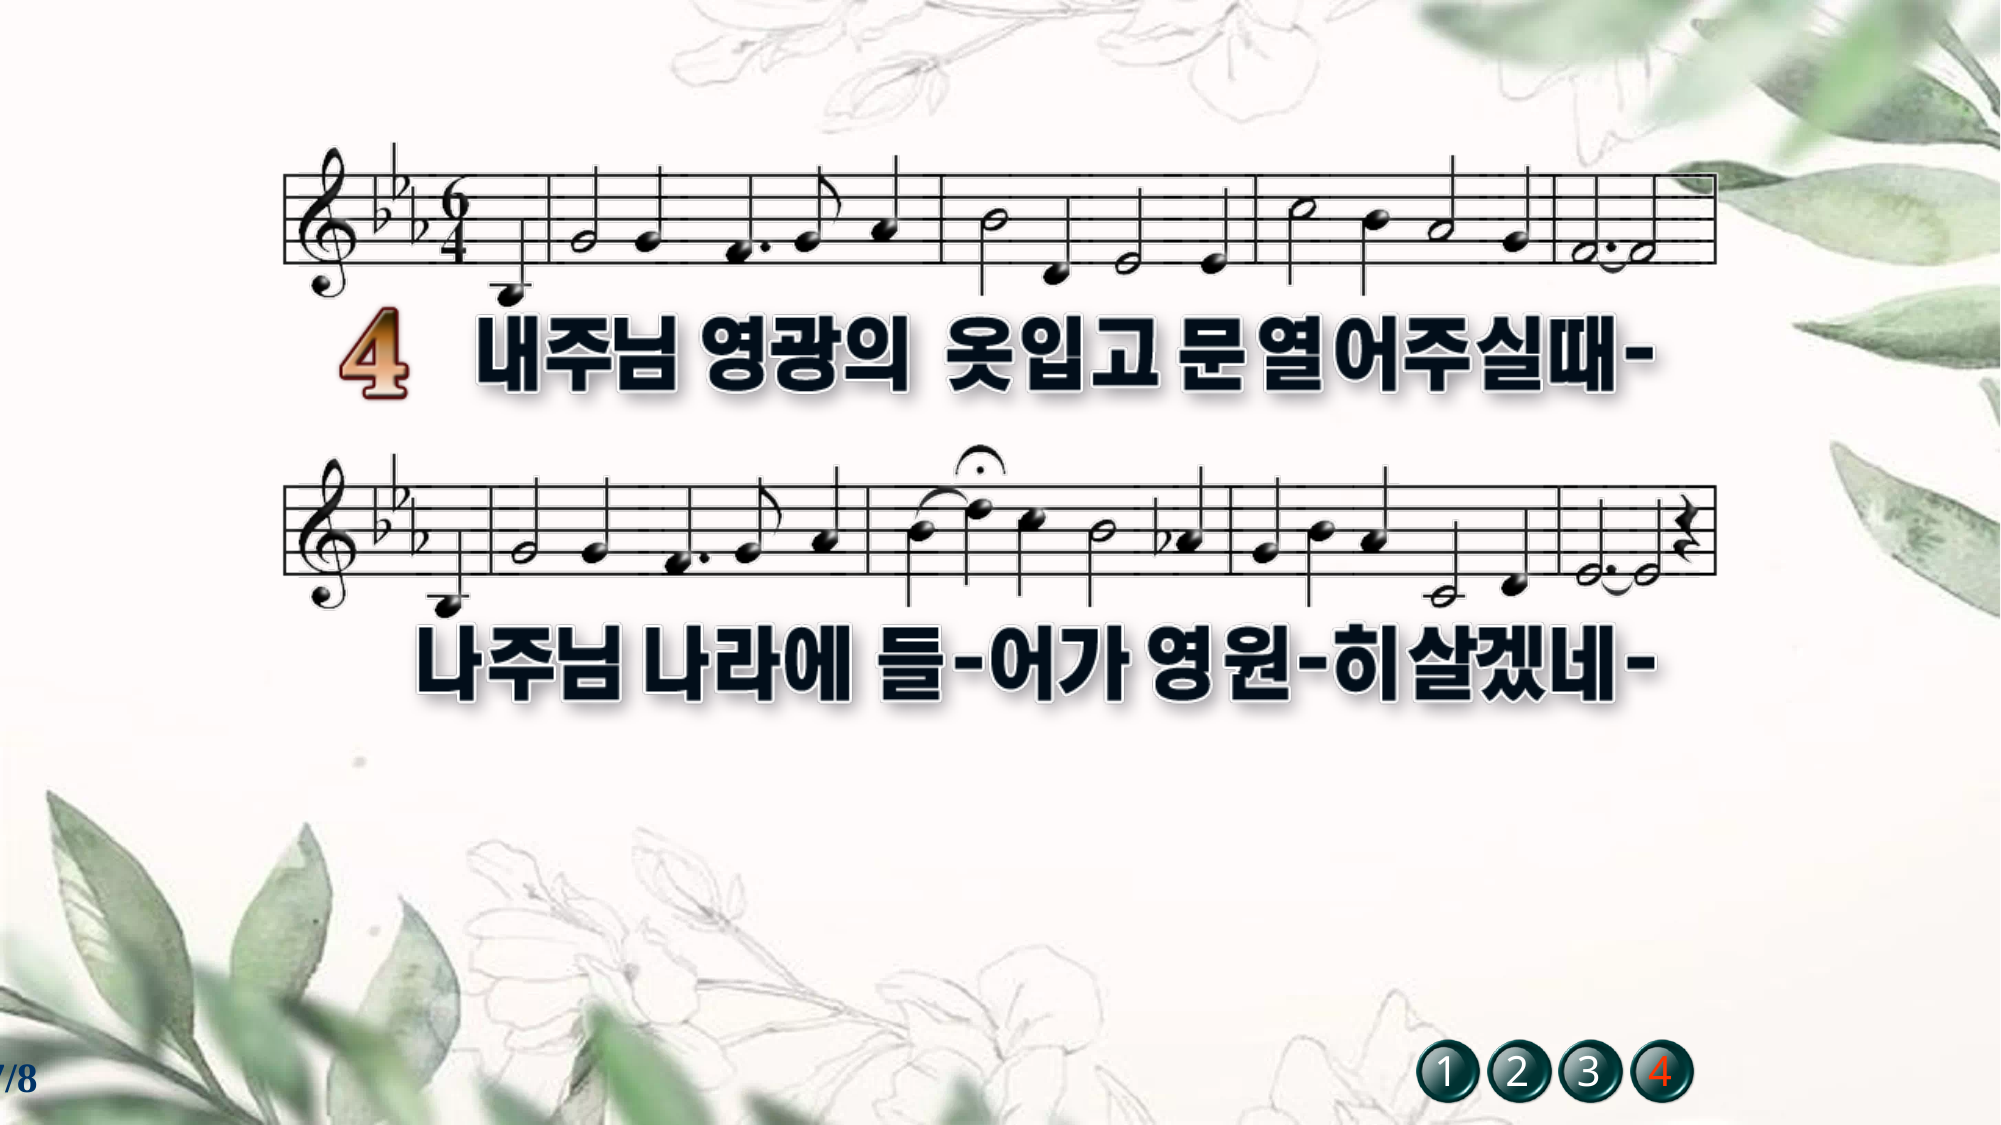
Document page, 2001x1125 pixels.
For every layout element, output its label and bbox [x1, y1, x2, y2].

text_box [1413, 1035, 1484, 1106]
text_box [1627, 1035, 1697, 1106]
picture [0, 0, 2001, 1125]
text_box [1484, 1035, 1555, 1106]
text_box [1555, 1035, 1626, 1106]
